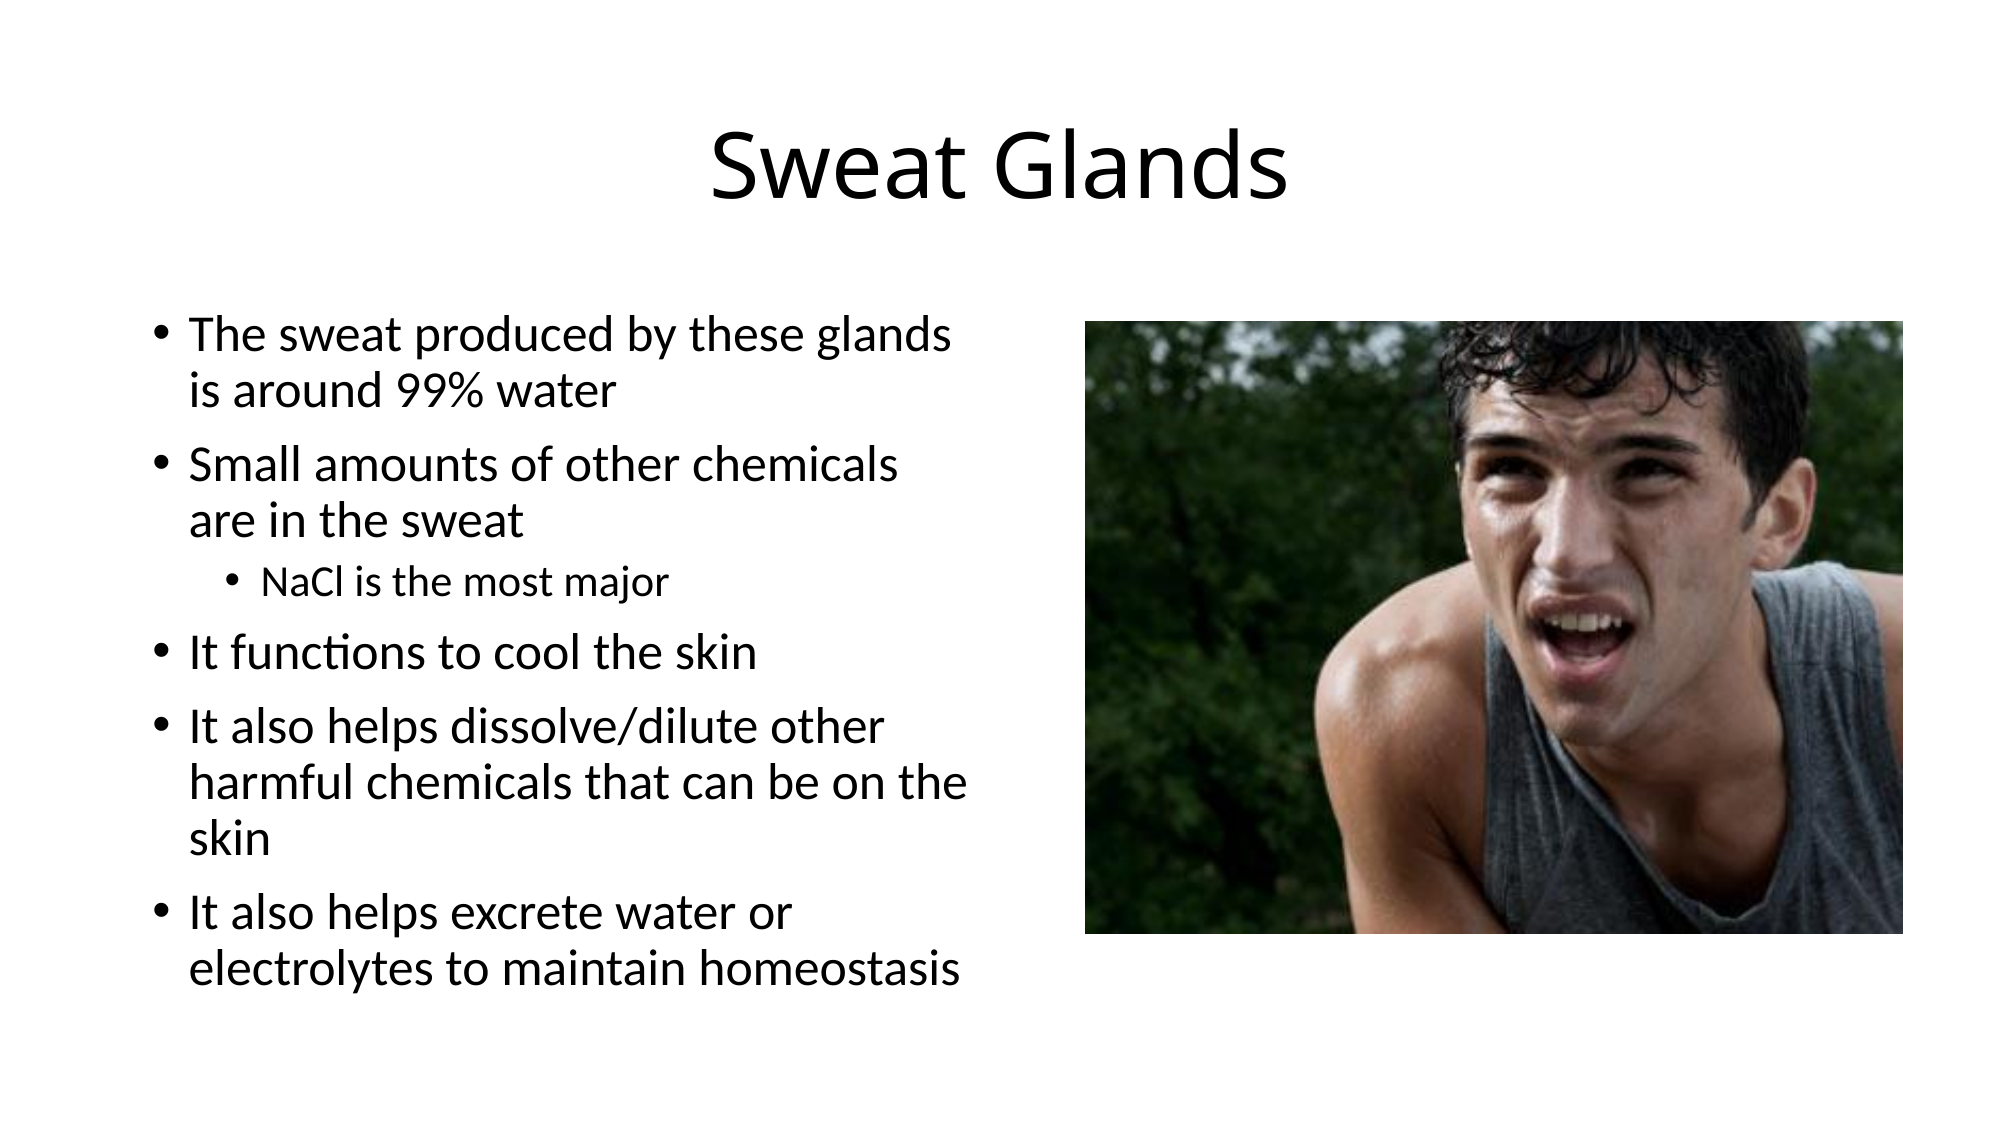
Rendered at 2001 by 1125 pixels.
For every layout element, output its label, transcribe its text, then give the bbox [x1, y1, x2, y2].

picture [1085, 321, 1903, 934]
list The sweat produced by these glands is around 99% water Small amounts of other chemicals are in the sweat NaCl is the most major It functions to cool the skin It also helps dissolve/dilute other harmful chemicals that can be on the skin It also helps excrete water or electrolytes to maintain homeostasis [137, 299, 988, 1014]
title Sweat Glands [137, 59, 1863, 278]
